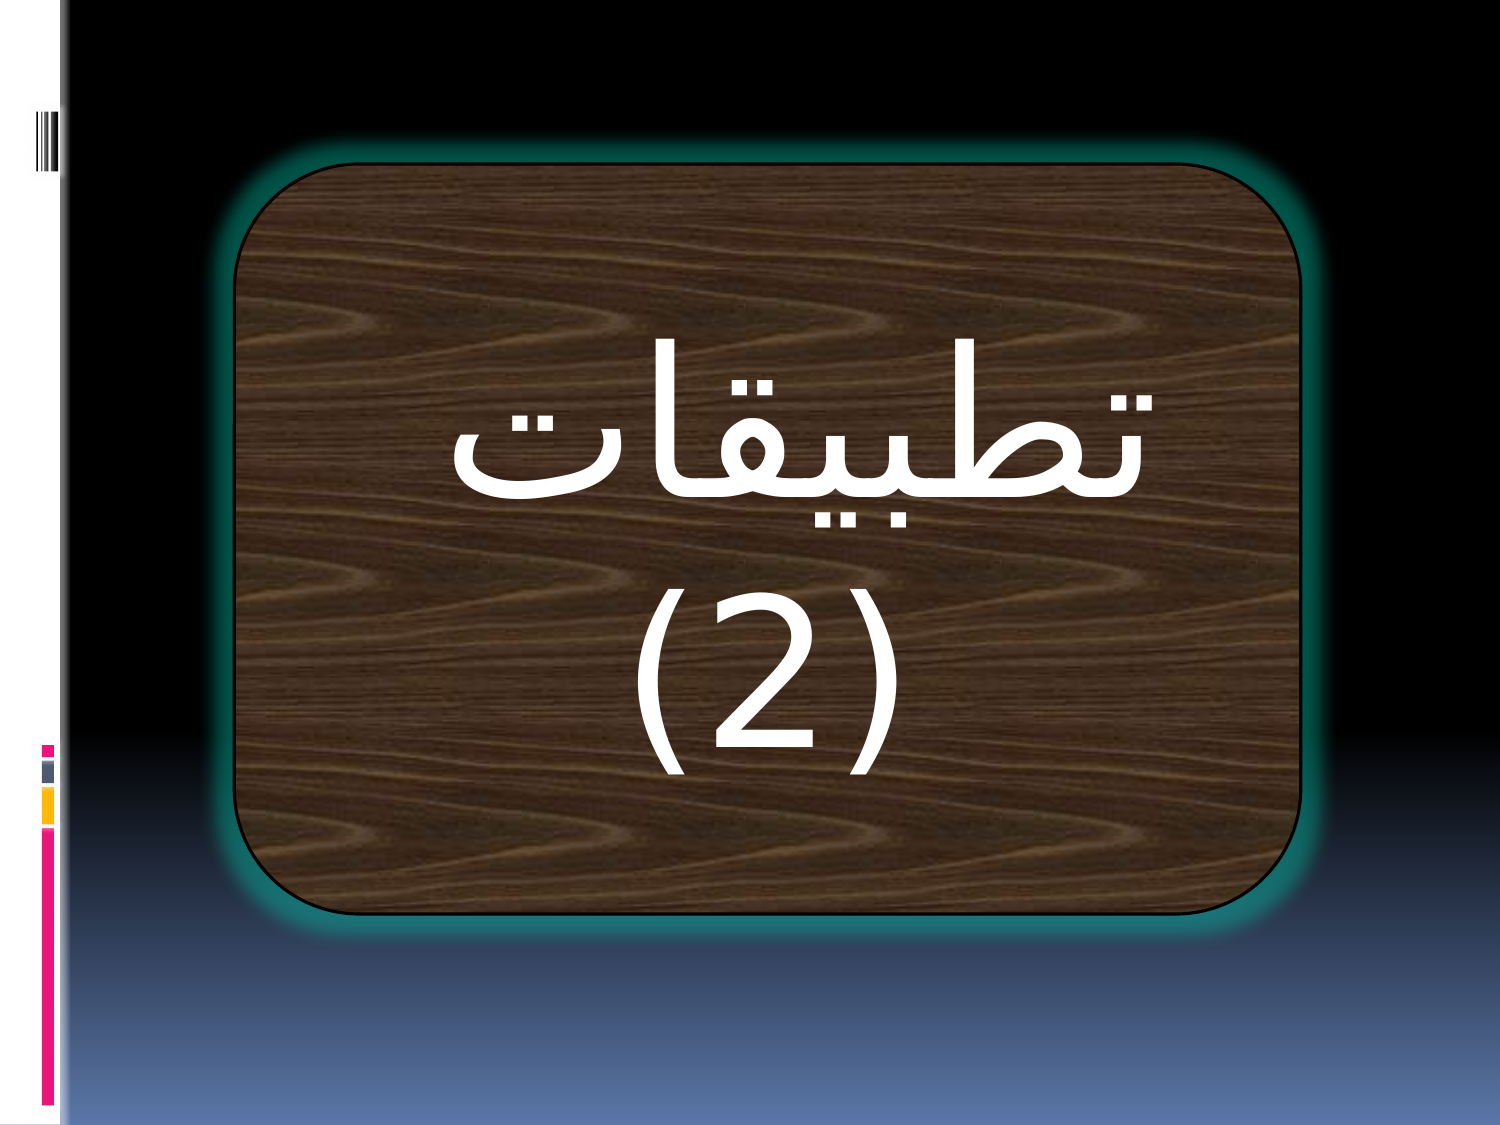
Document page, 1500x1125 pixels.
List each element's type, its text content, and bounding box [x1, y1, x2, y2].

text_box تطبيقات (2) [232, 162, 1303, 916]
